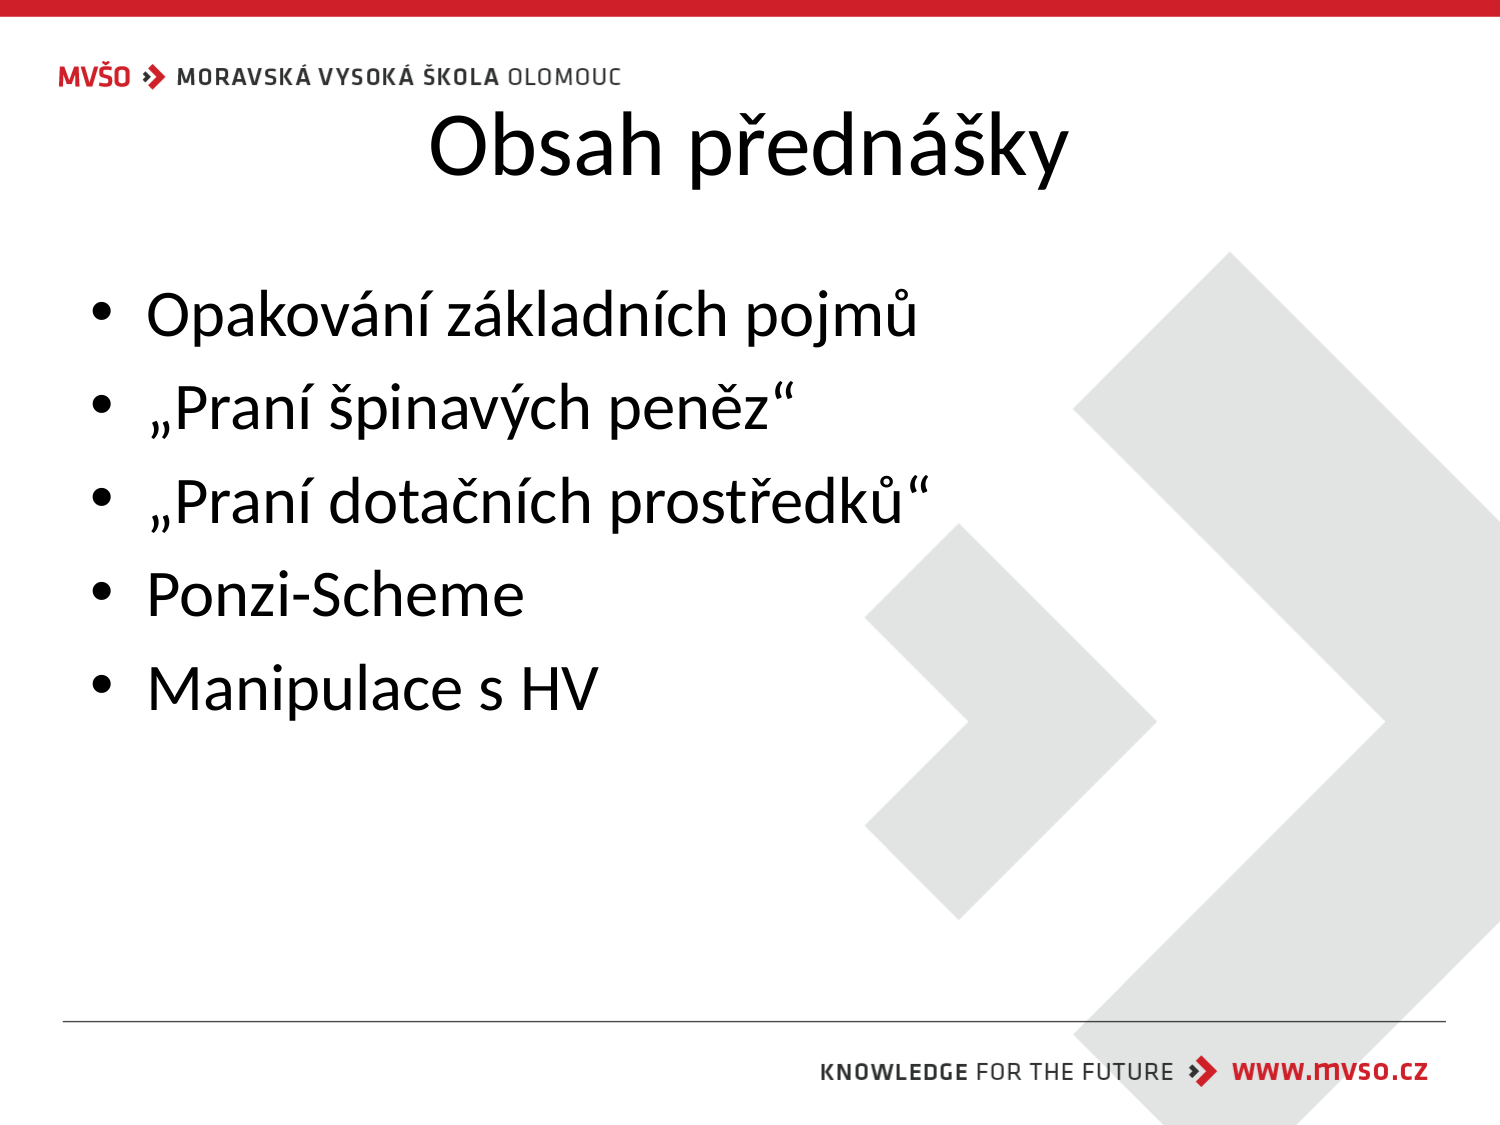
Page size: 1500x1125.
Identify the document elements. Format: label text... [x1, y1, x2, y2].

list Opakování základních pojmů „Praní špinavých peněz“ „Praní dotačních prostředků“ Ponzi-Scheme Manipulace s HV [75, 262, 1425, 1005]
title Obsah přednášky [75, 45, 1425, 233]
picture [0, 0, 1500, 1125]
